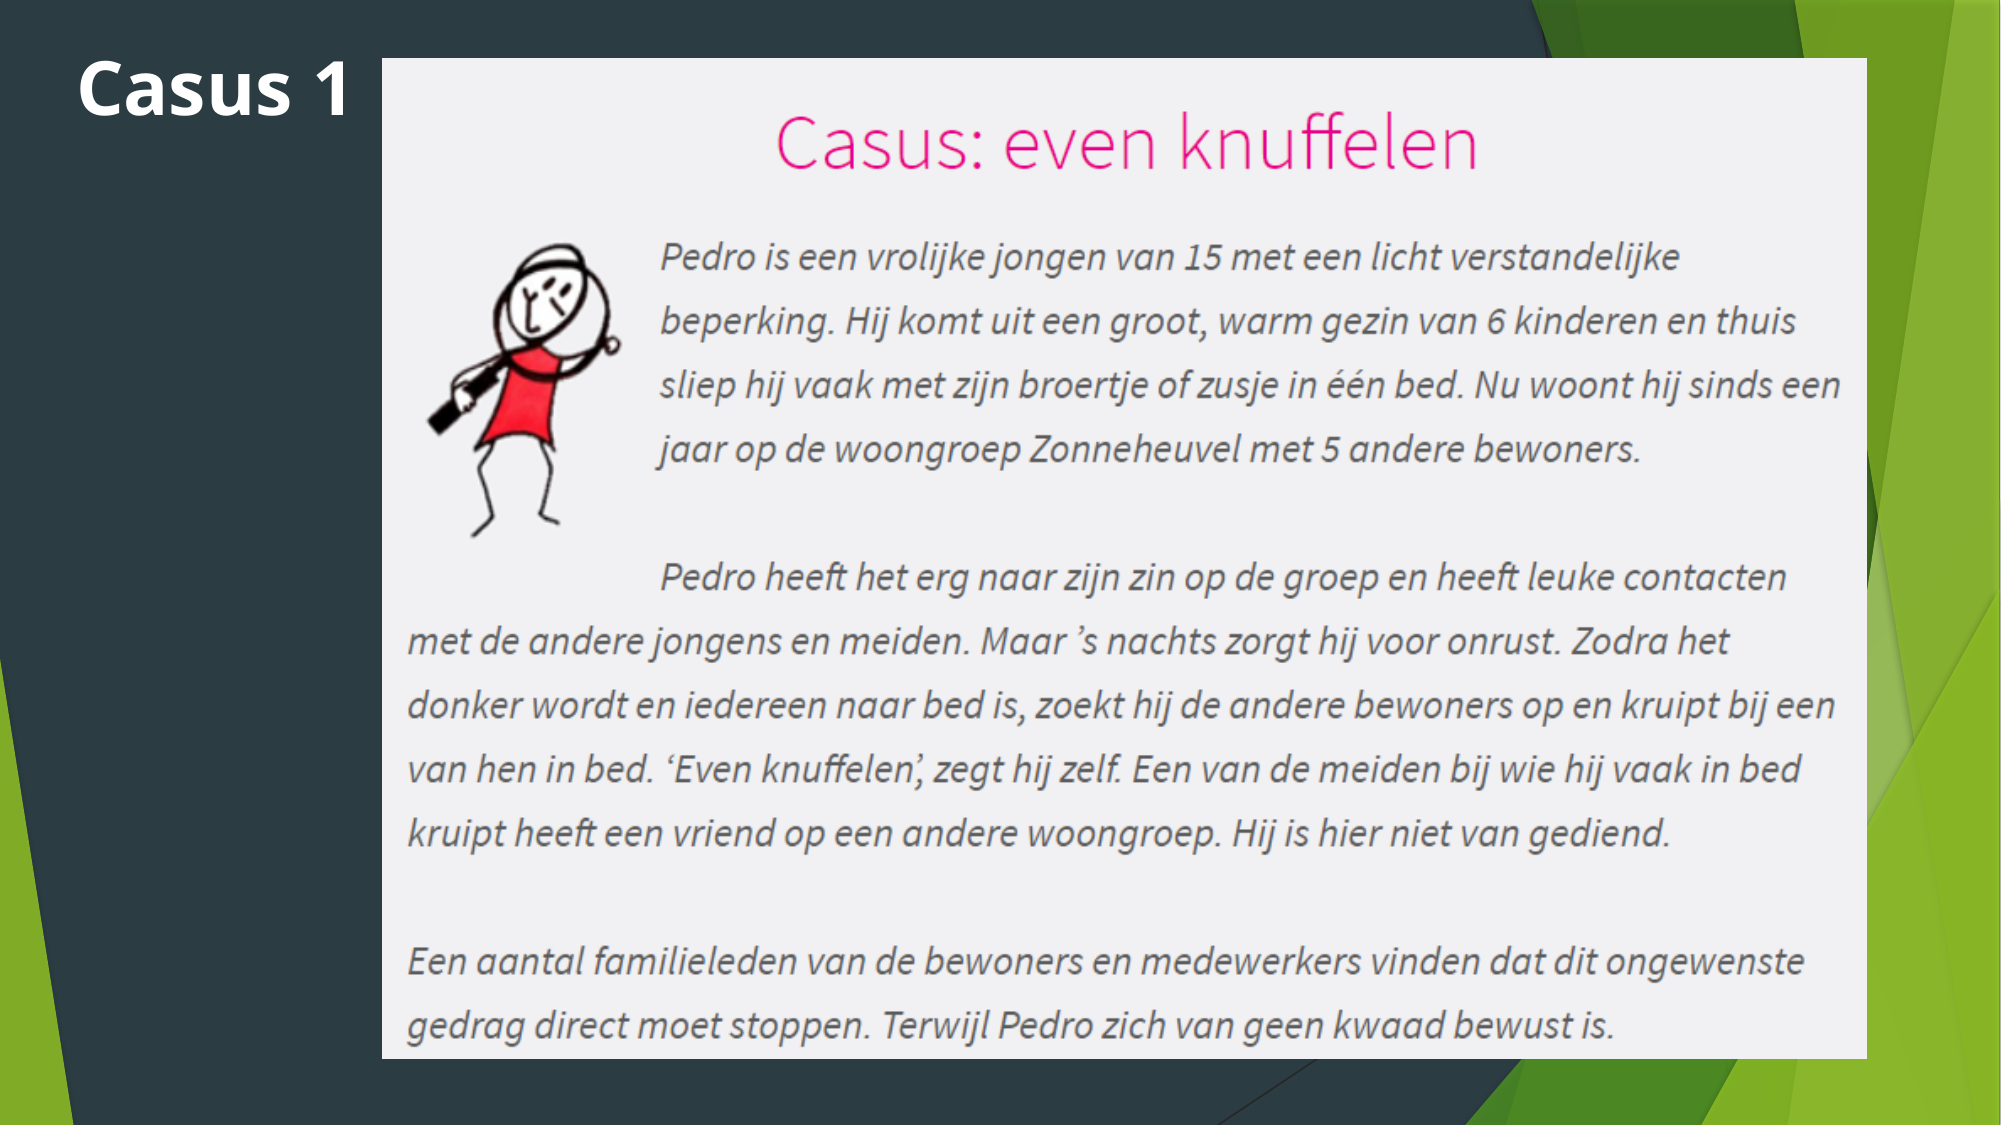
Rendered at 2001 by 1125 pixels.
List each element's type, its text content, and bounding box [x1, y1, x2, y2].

list Casus 1 [60, 32, 1713, 866]
picture [381, 57, 1867, 1060]
